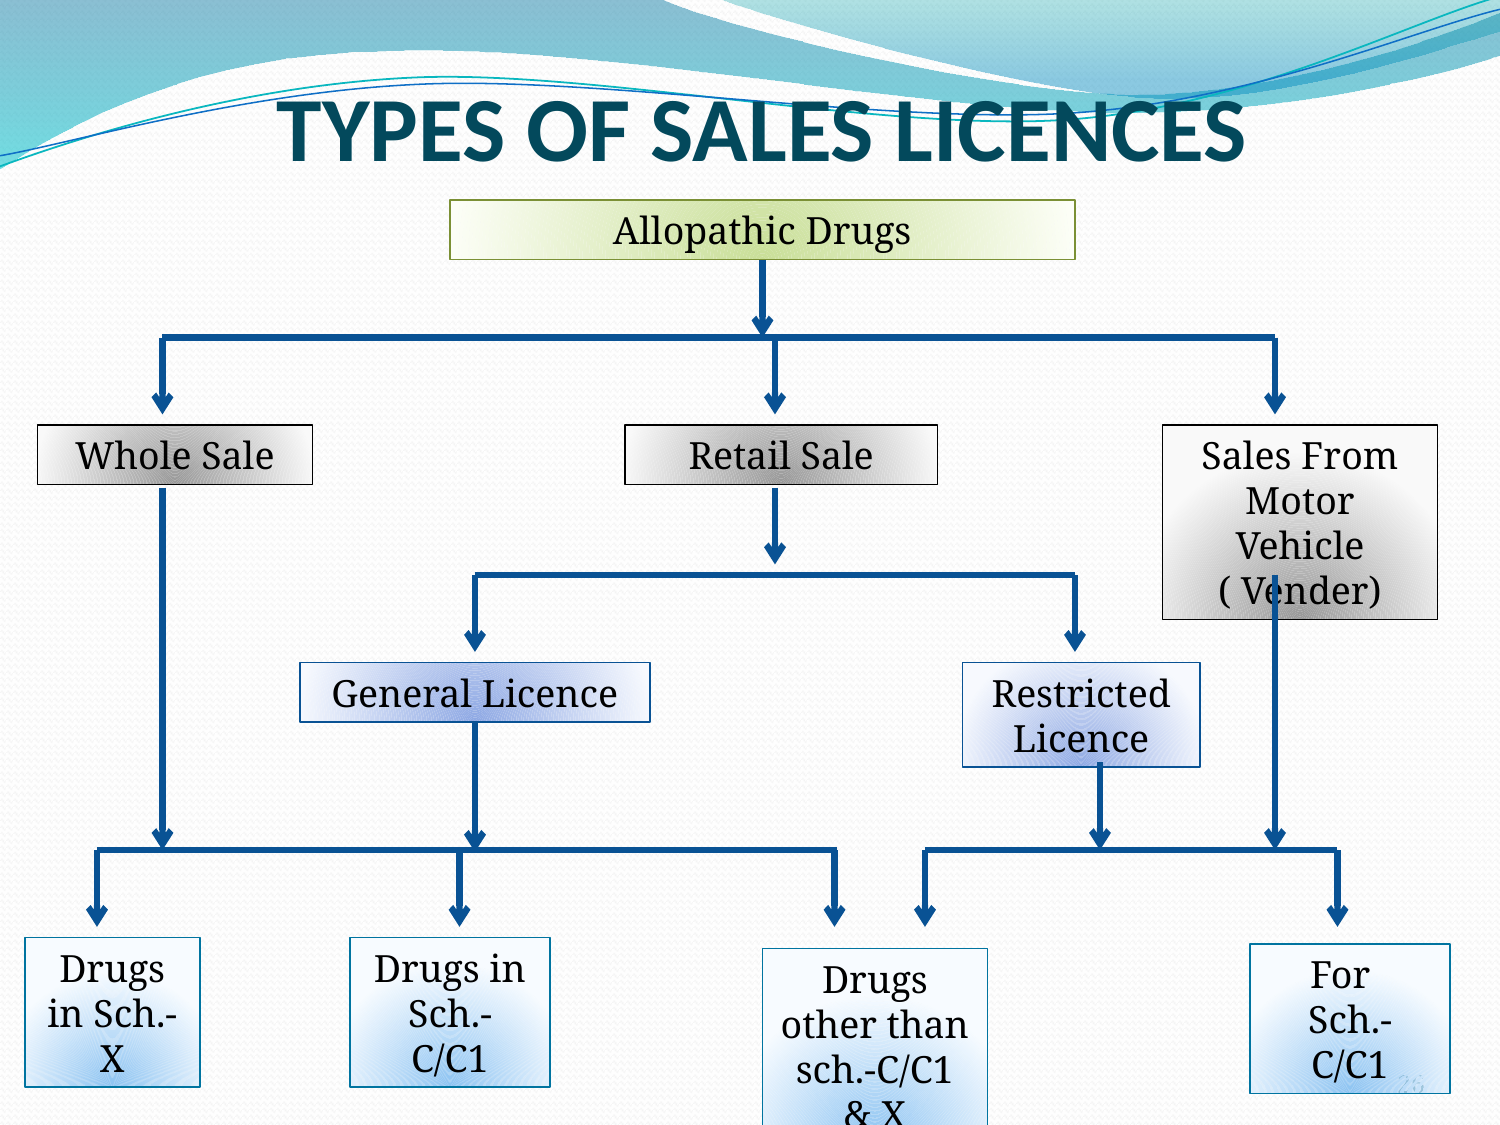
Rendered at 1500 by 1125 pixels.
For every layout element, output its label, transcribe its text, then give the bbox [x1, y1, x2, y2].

text_box Drugs other than sch.-C/C1 & X [762, 948, 988, 1125]
text_box TYPES OF SALES LICENCES [150, 62, 1375, 188]
text_box Sales From Motor Vehicle ( Vender) [1162, 424, 1438, 620]
text_box For Sch.- C/C1 [1249, 943, 1451, 1094]
text_box Whole Sale [37, 424, 313, 485]
text_box Drugs in Sch.- X [24, 937, 201, 1088]
slide_number 26 [1299, 1094, 1425, 1103]
text_box Retail Sale [624, 424, 938, 485]
text_box General Licence [299, 662, 651, 723]
text_box Allopathic Drugs [449, 199, 1076, 260]
text_box Drugs in Sch.- C/C1 [349, 937, 551, 1088]
text_box Restricted Licence [962, 662, 1201, 768]
